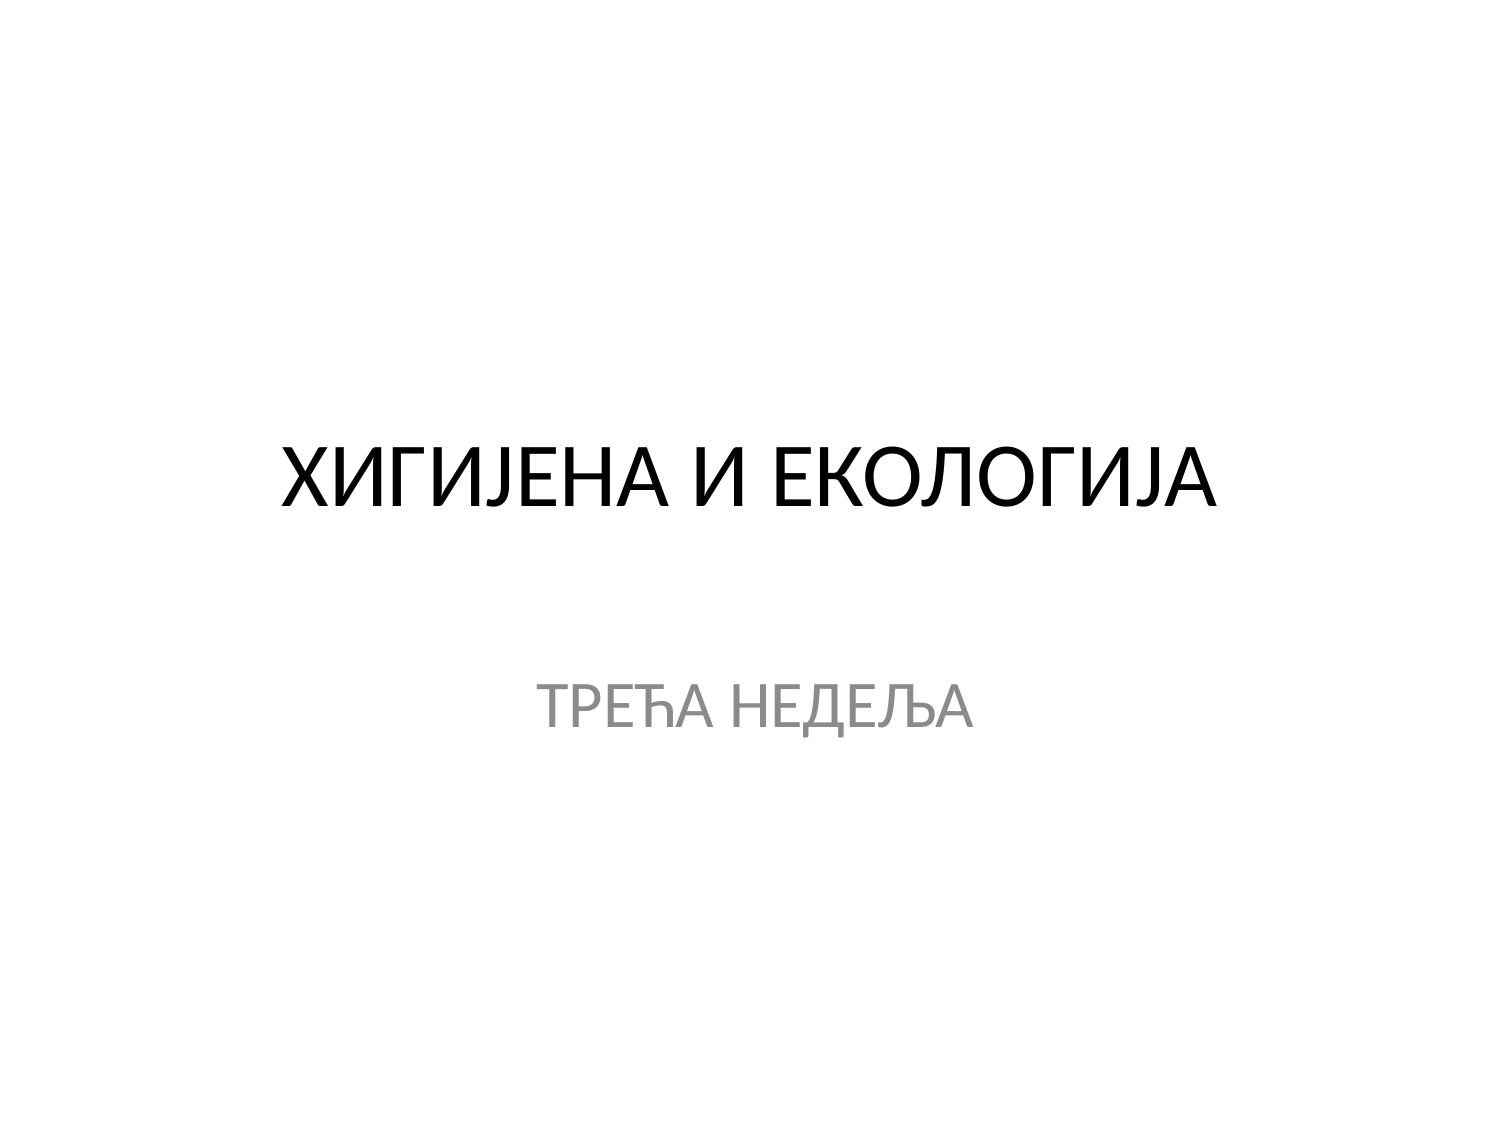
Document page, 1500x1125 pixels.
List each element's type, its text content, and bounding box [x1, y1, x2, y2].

subtitle ТРЕЋА НЕДЕЉА [229, 652, 1281, 941]
title ХИГИЈЕНА И ЕКОЛОГИЈА [112, 349, 1388, 591]
